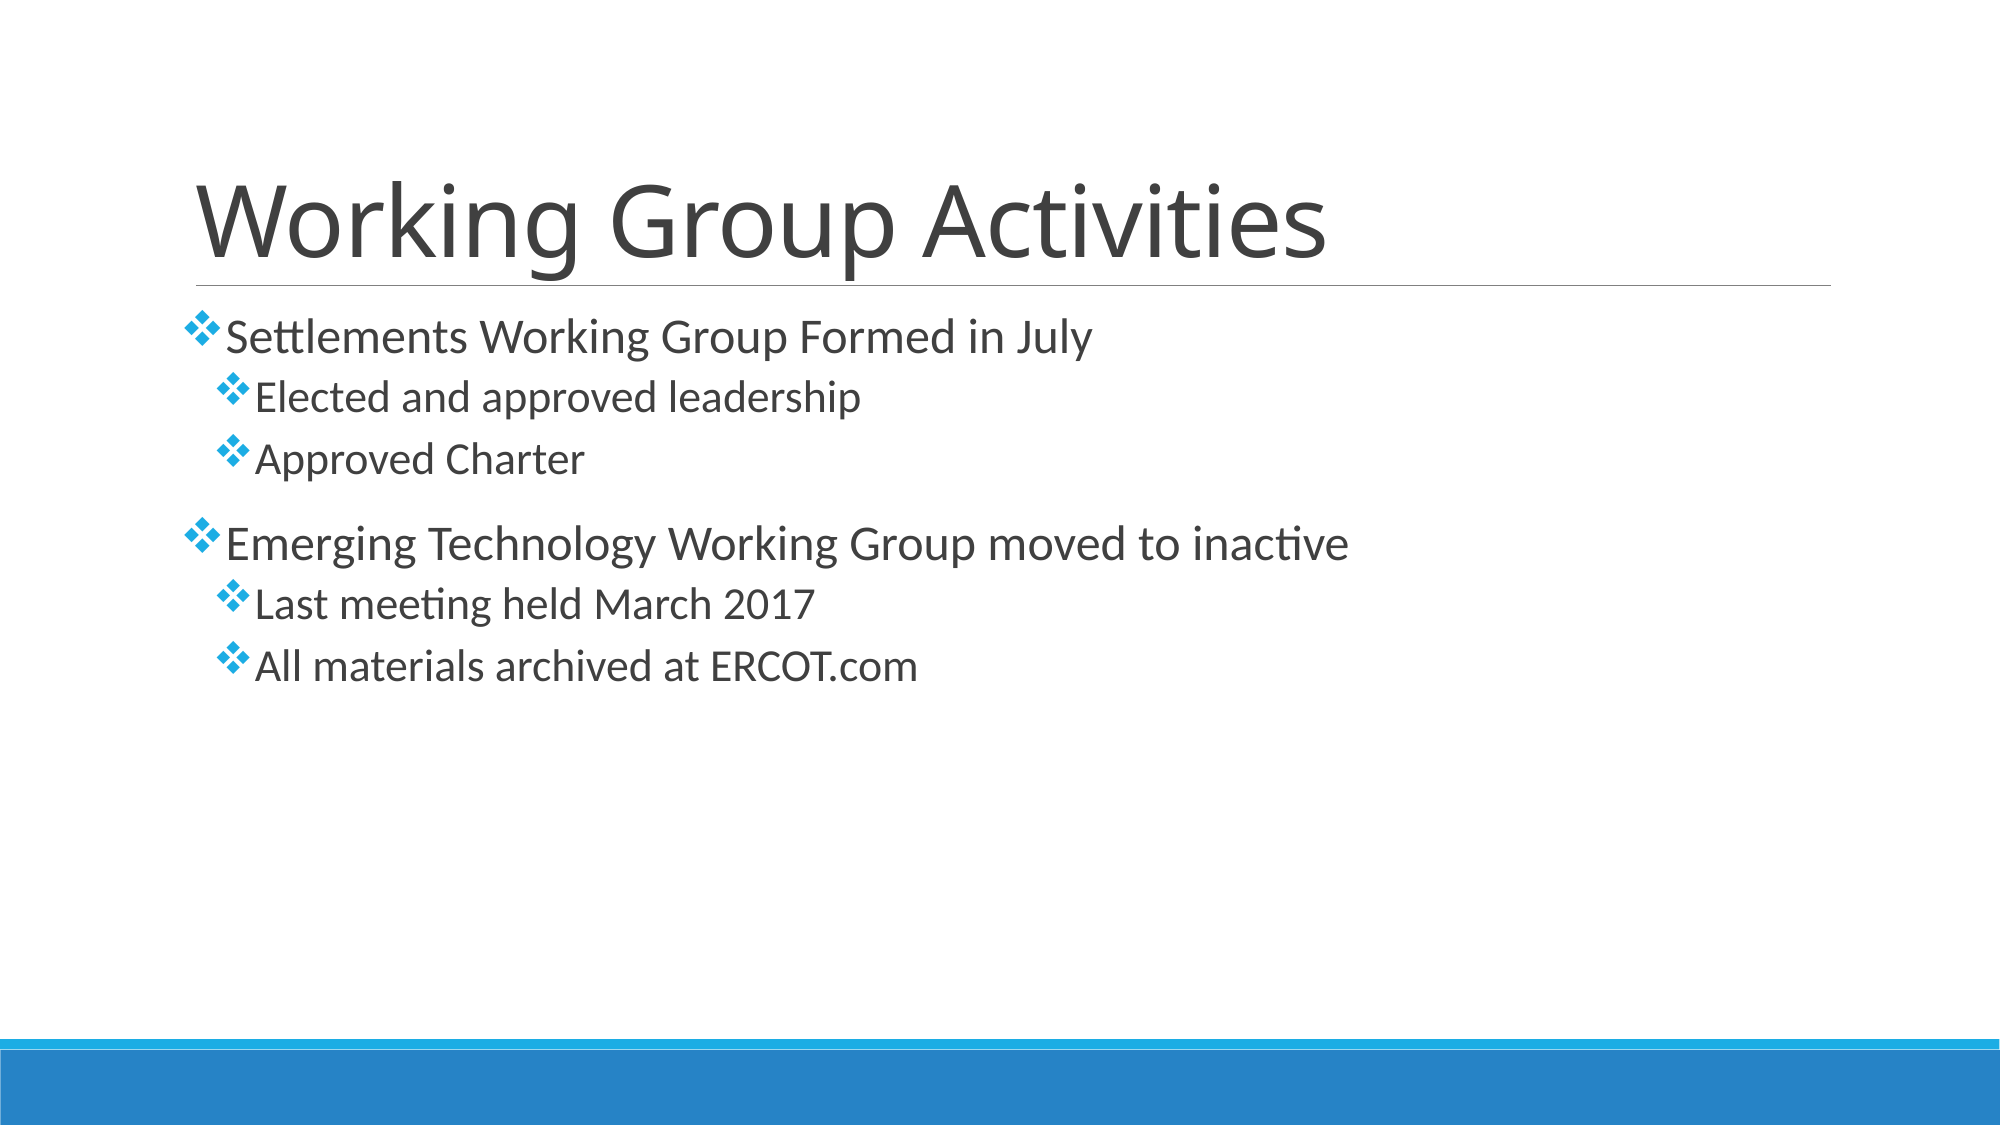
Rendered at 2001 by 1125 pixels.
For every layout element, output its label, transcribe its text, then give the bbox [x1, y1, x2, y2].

list Settlements Working Group Formed in July Elected and approved leadership Approved Charter Emerging Technology Working Group moved to inactive Last meeting held March 2017 All materials archived at ERCOT.com [180, 302, 1830, 963]
title Working Group Activities [180, 47, 1830, 285]
